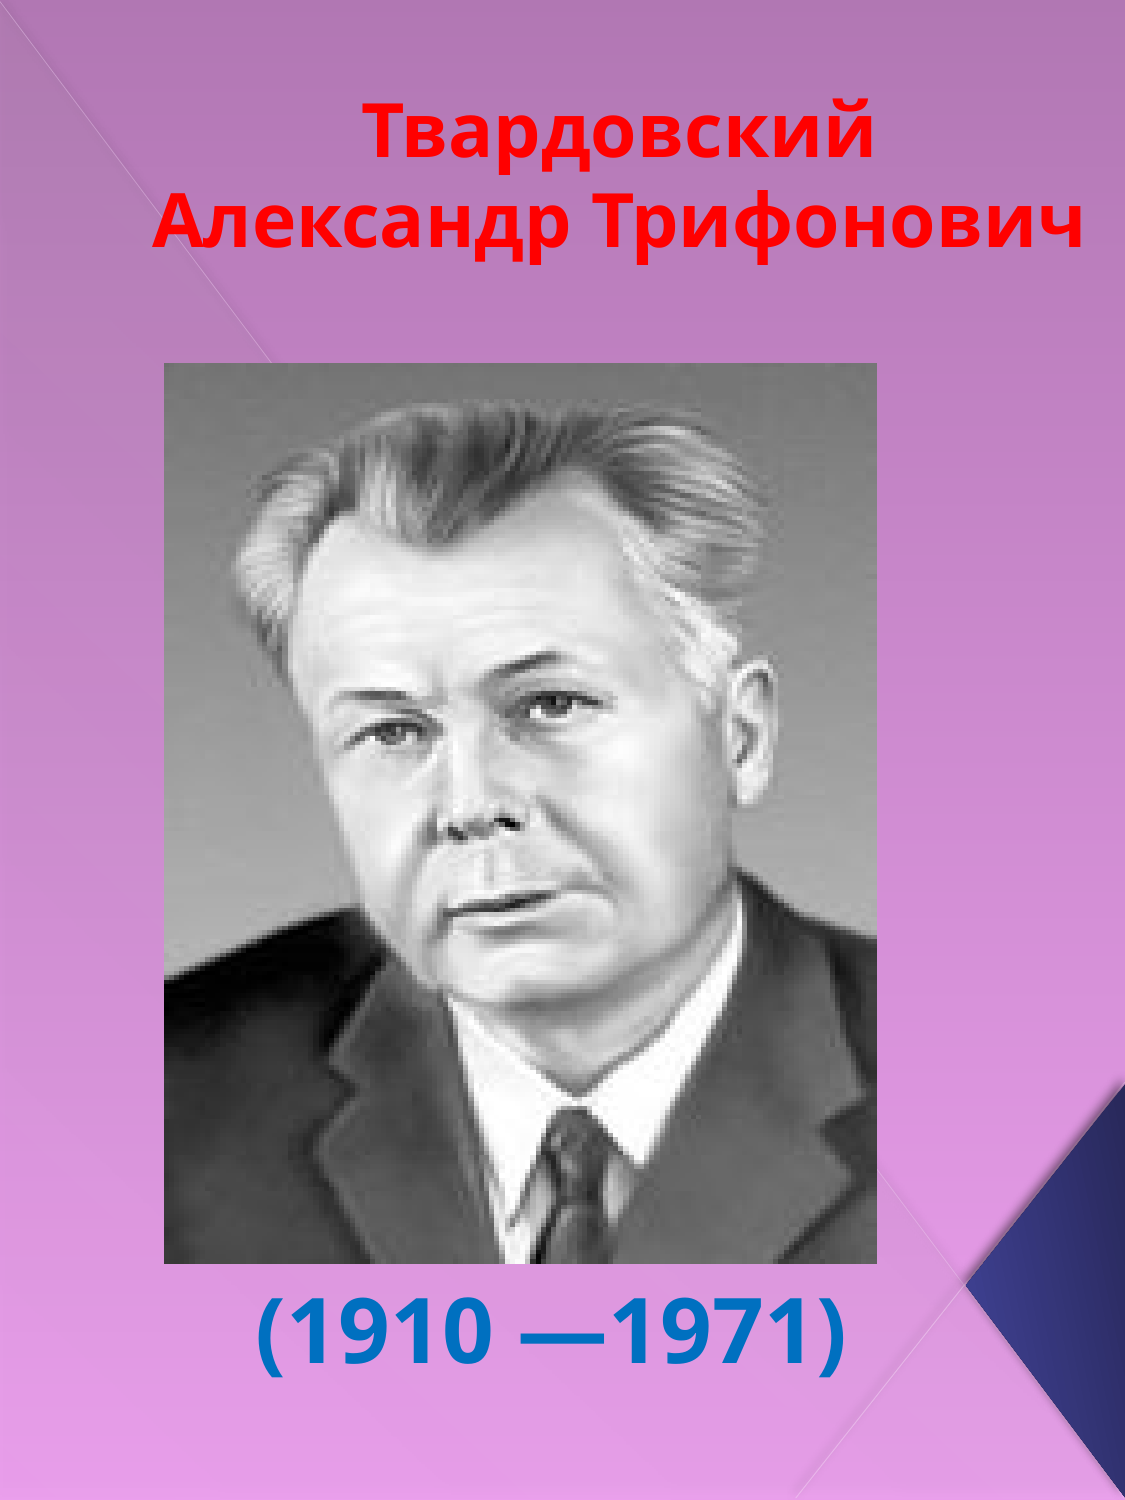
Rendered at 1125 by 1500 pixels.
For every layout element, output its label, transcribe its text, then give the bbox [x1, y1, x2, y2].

subtitle (1910 —1971) [66, 1265, 1043, 1500]
title Твардовский Александр Трифонович [35, 70, 1125, 270]
picture [163, 362, 877, 1264]
